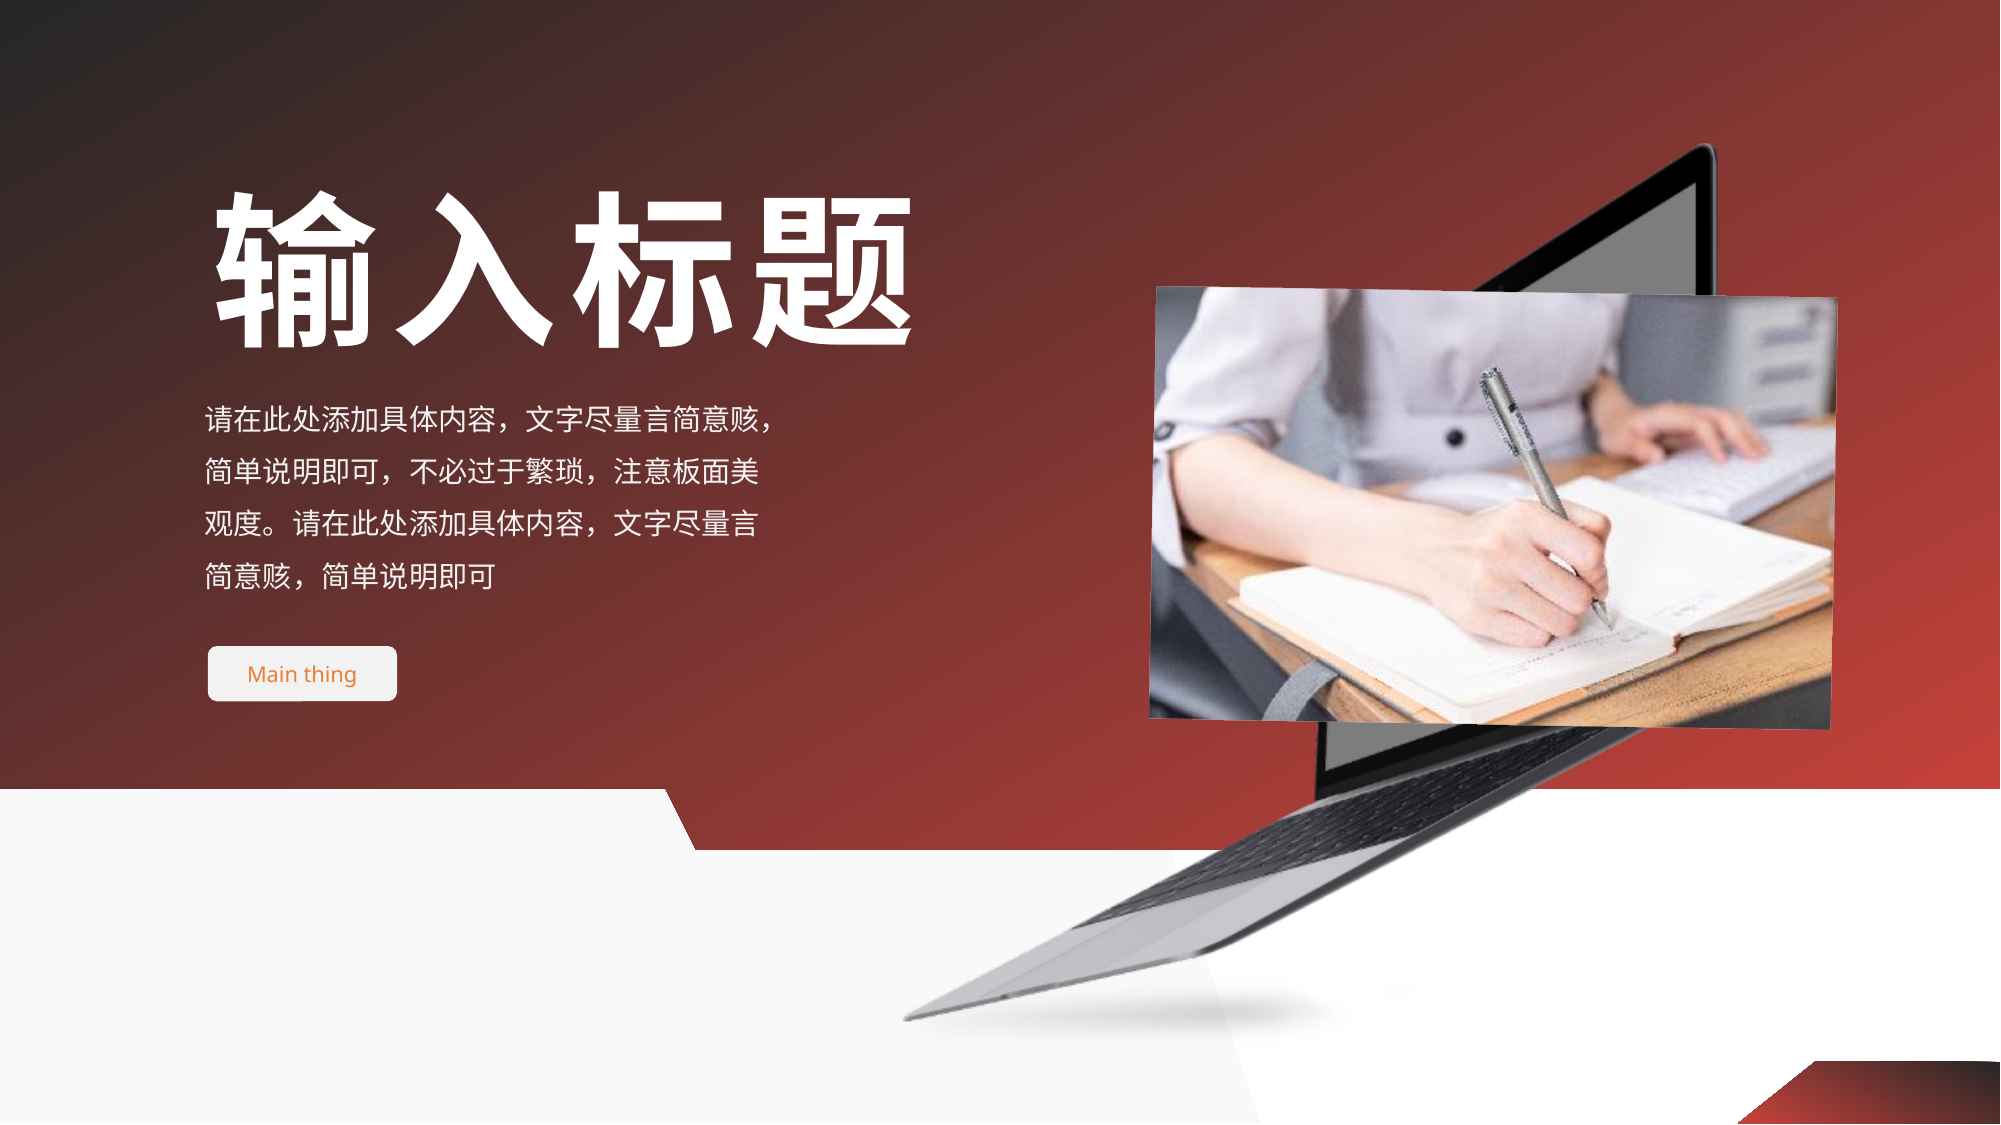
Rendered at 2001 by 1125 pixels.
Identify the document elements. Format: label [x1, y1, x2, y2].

text_box [0, 0, 2000, 1124]
text_box [894, 143, 1835, 1051]
